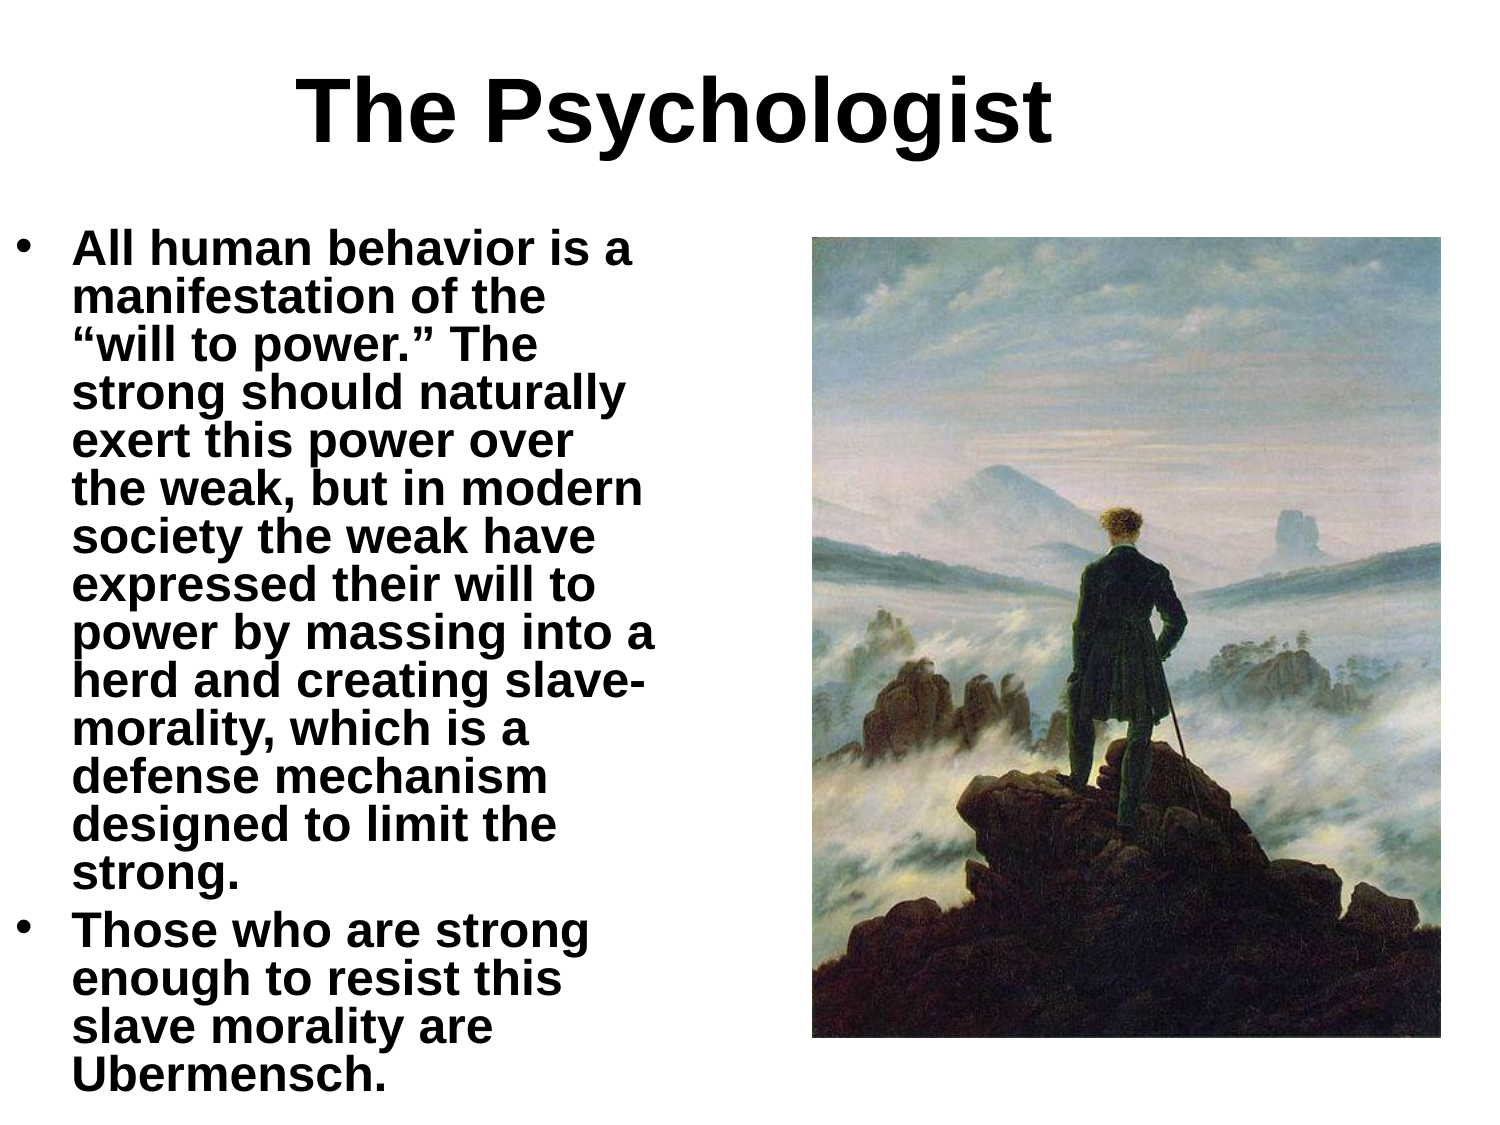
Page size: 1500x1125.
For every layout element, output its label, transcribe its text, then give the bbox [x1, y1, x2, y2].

picture [812, 237, 1441, 1038]
list All human behavior is a manifestation of the “will to power.” The strong should naturally exert this power over the weak, but in modern society the weak have expressed their will to power by massing into a herd and creating slave-morality, which is a defense mechanism designed to limit the strong. Those who are strong enough to resist this slave morality are Ubermensch. [0, 220, 675, 963]
title The Psychologist [0, 12, 1350, 200]
